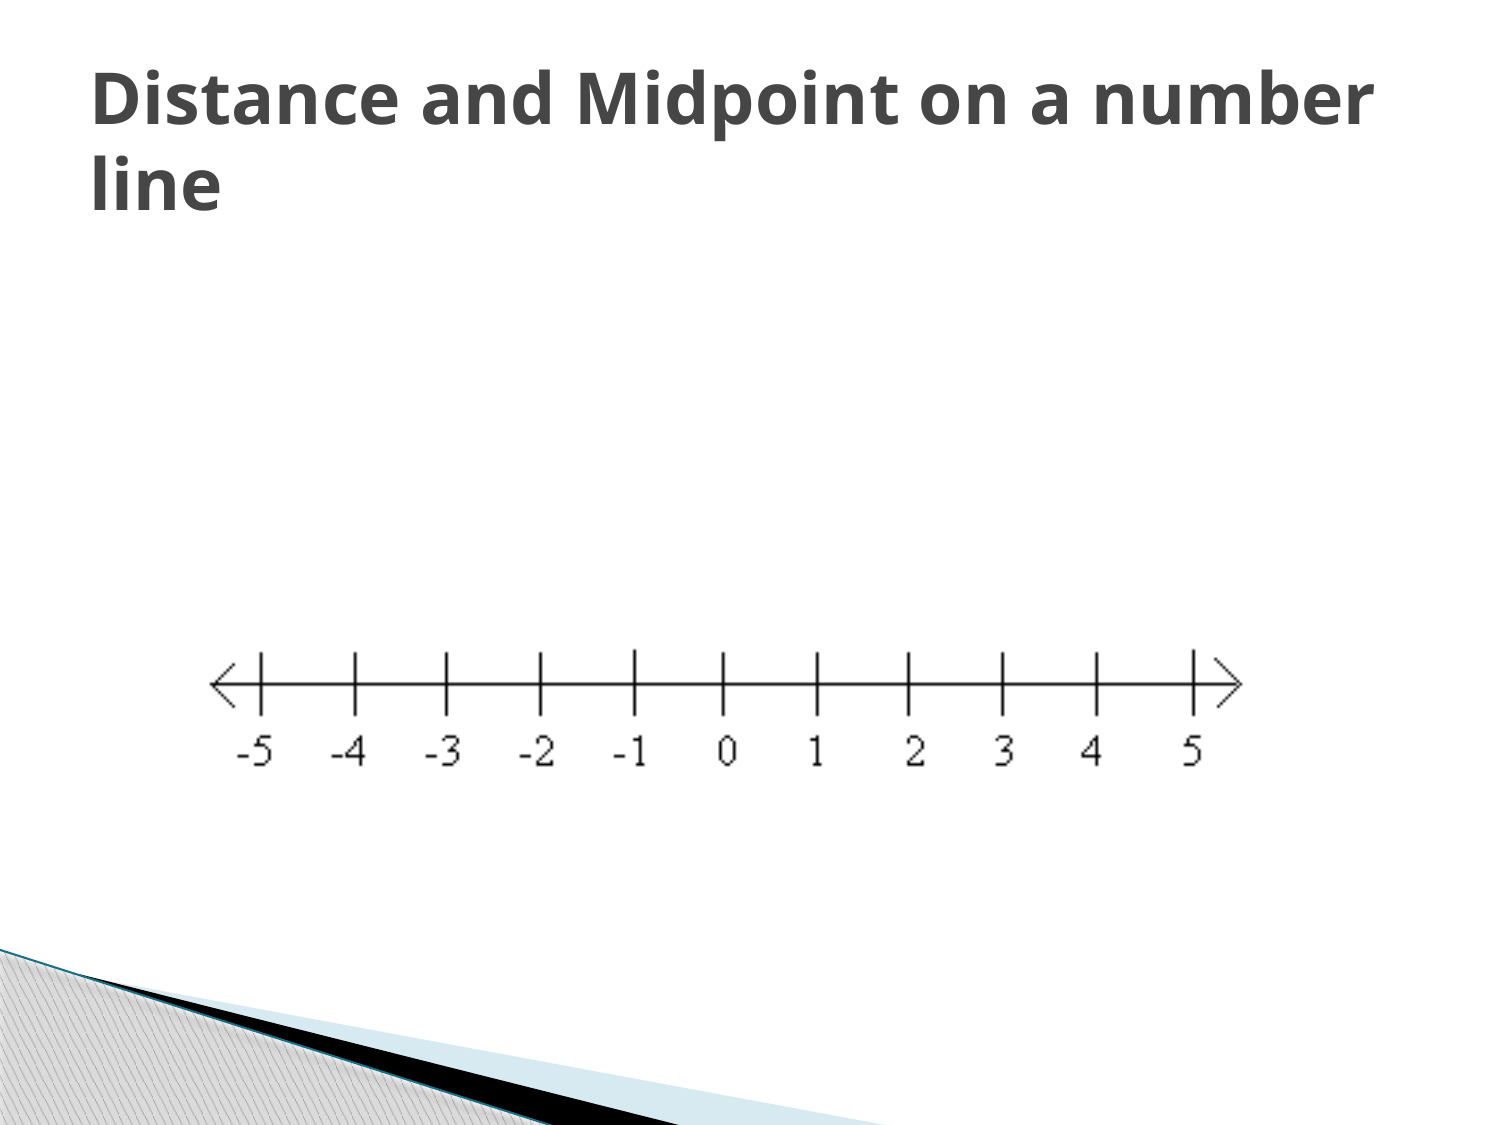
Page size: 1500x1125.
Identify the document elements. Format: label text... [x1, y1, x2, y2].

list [124, 487, 1337, 909]
title Distance and Midpoint on a number line [75, 45, 1425, 233]
